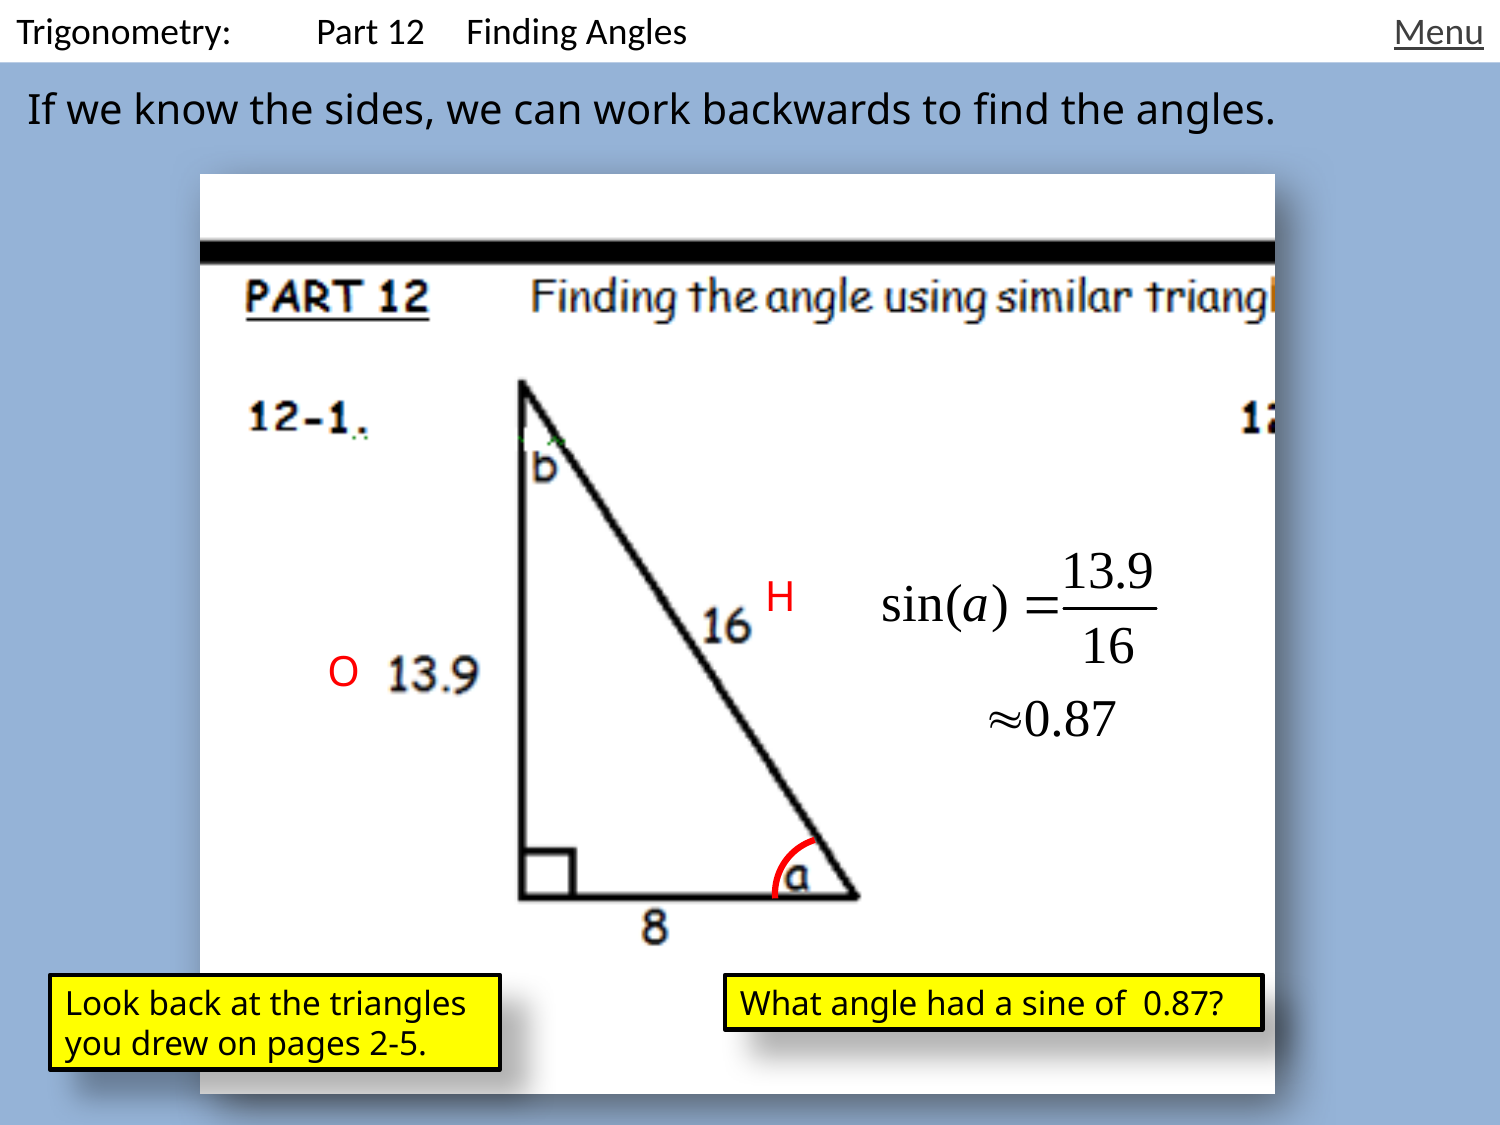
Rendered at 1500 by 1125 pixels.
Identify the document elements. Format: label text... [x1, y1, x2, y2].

text_box Trigonometry: Part 12 Finding Angles [1, 0, 703, 60]
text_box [874, 537, 1168, 676]
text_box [974, 687, 1126, 750]
text_box If we know the sides, we can work backwards to find the angles. [12, 75, 1463, 140]
text_box Look back at the triangles you drew on pages 2-5. [49, 974, 194, 1070]
picture [199, 174, 1276, 1094]
text_box [0, 0, 1500, 64]
text_box Menu [1379, 0, 1500, 60]
